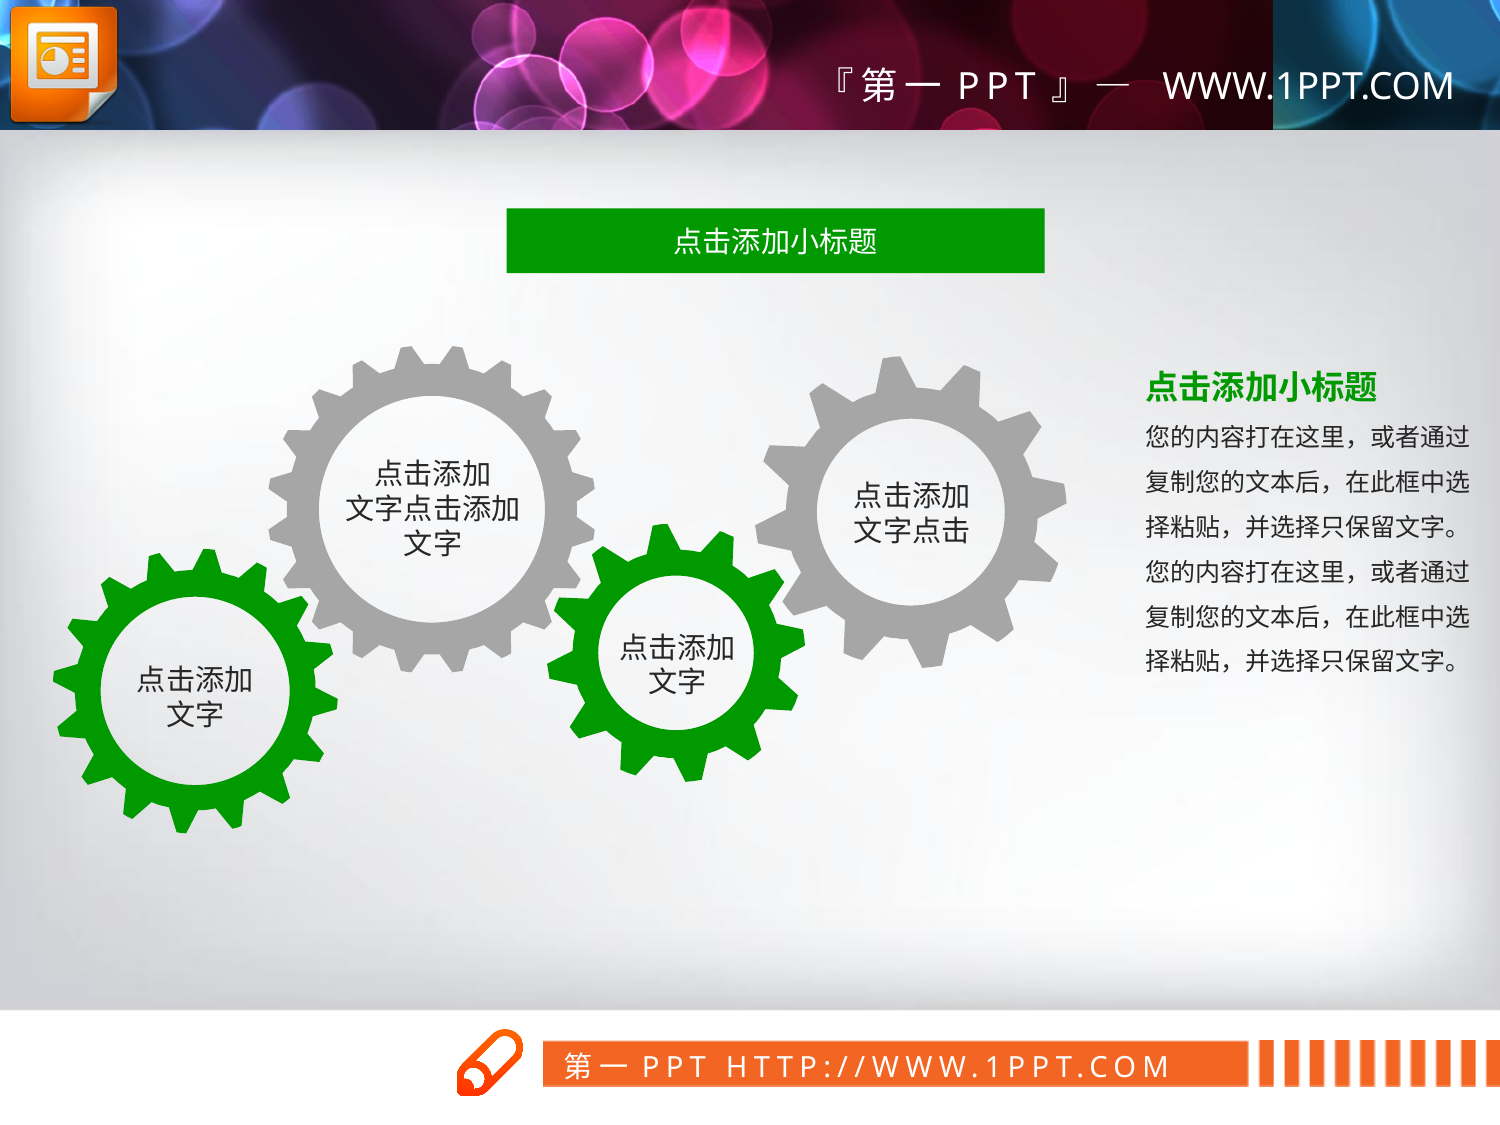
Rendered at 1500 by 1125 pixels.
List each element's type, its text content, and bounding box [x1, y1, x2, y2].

picture [543, 1040, 1500, 1087]
text_box [268, 346, 595, 673]
text_box 点击添加 文字 [599, 621, 753, 707]
picture [0, 0, 1500, 1012]
text_box 点击添加小标题 [506, 208, 1045, 274]
text_box 点击添加 文字点击添加 文字 [321, 447, 544, 568]
text_box [755, 356, 1067, 668]
text_box 点击添加 文字 [116, 654, 274, 739]
text_box [547, 523, 805, 782]
text_box 点击添加小标题 您的内容打在这里，或者通过复制您的文本后，在此框中选择粘贴，并选择只保留文字。 您的内容打在这里，或者通过复制您的文本后，在此框中选择粘贴，并选择只保留文字。 [1130, 339, 1494, 684]
text_box 点击添加 文字点击 [817, 470, 1004, 555]
text_box [53, 548, 338, 834]
